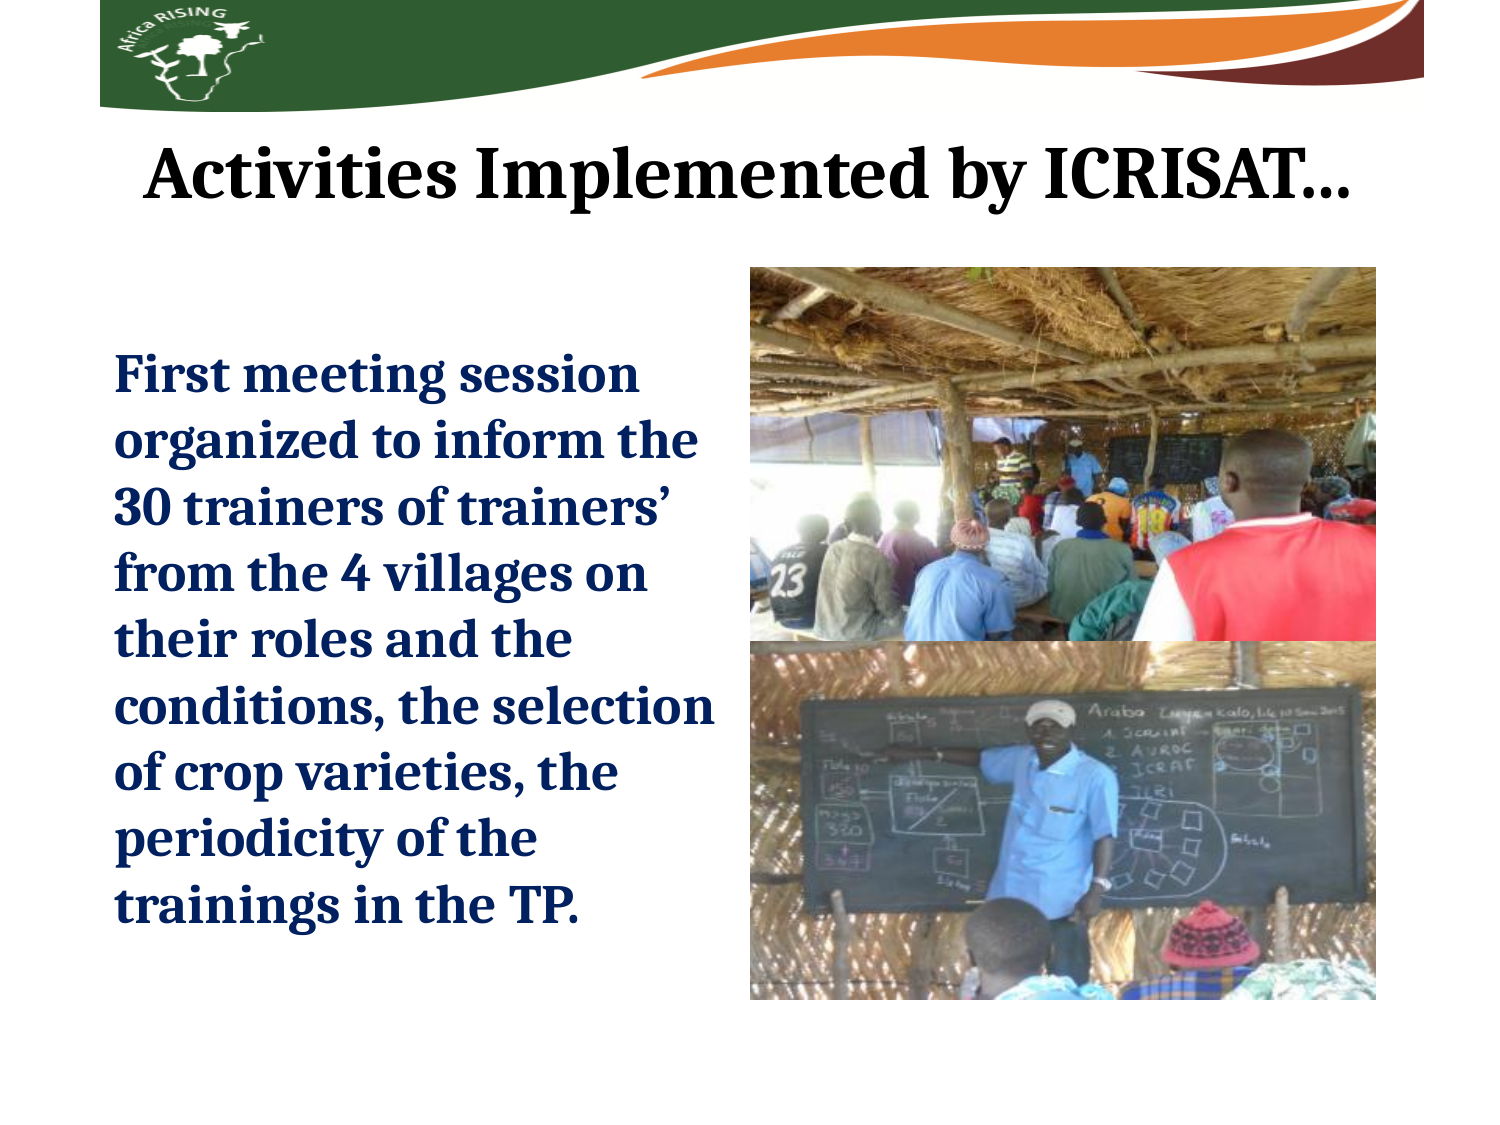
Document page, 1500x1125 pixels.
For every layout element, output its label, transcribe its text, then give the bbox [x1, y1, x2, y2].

picture [749, 266, 1377, 1000]
picture [100, 0, 1424, 114]
title Activities Implemented by ICRISAT… [75, 114, 1425, 222]
list First meeting session organized to inform the 30 trainers of trainers’ from the 4 villages on their roles and the conditions, the selection of crop varieties, the periodicity of the trainings in the TP. [99, 329, 739, 954]
